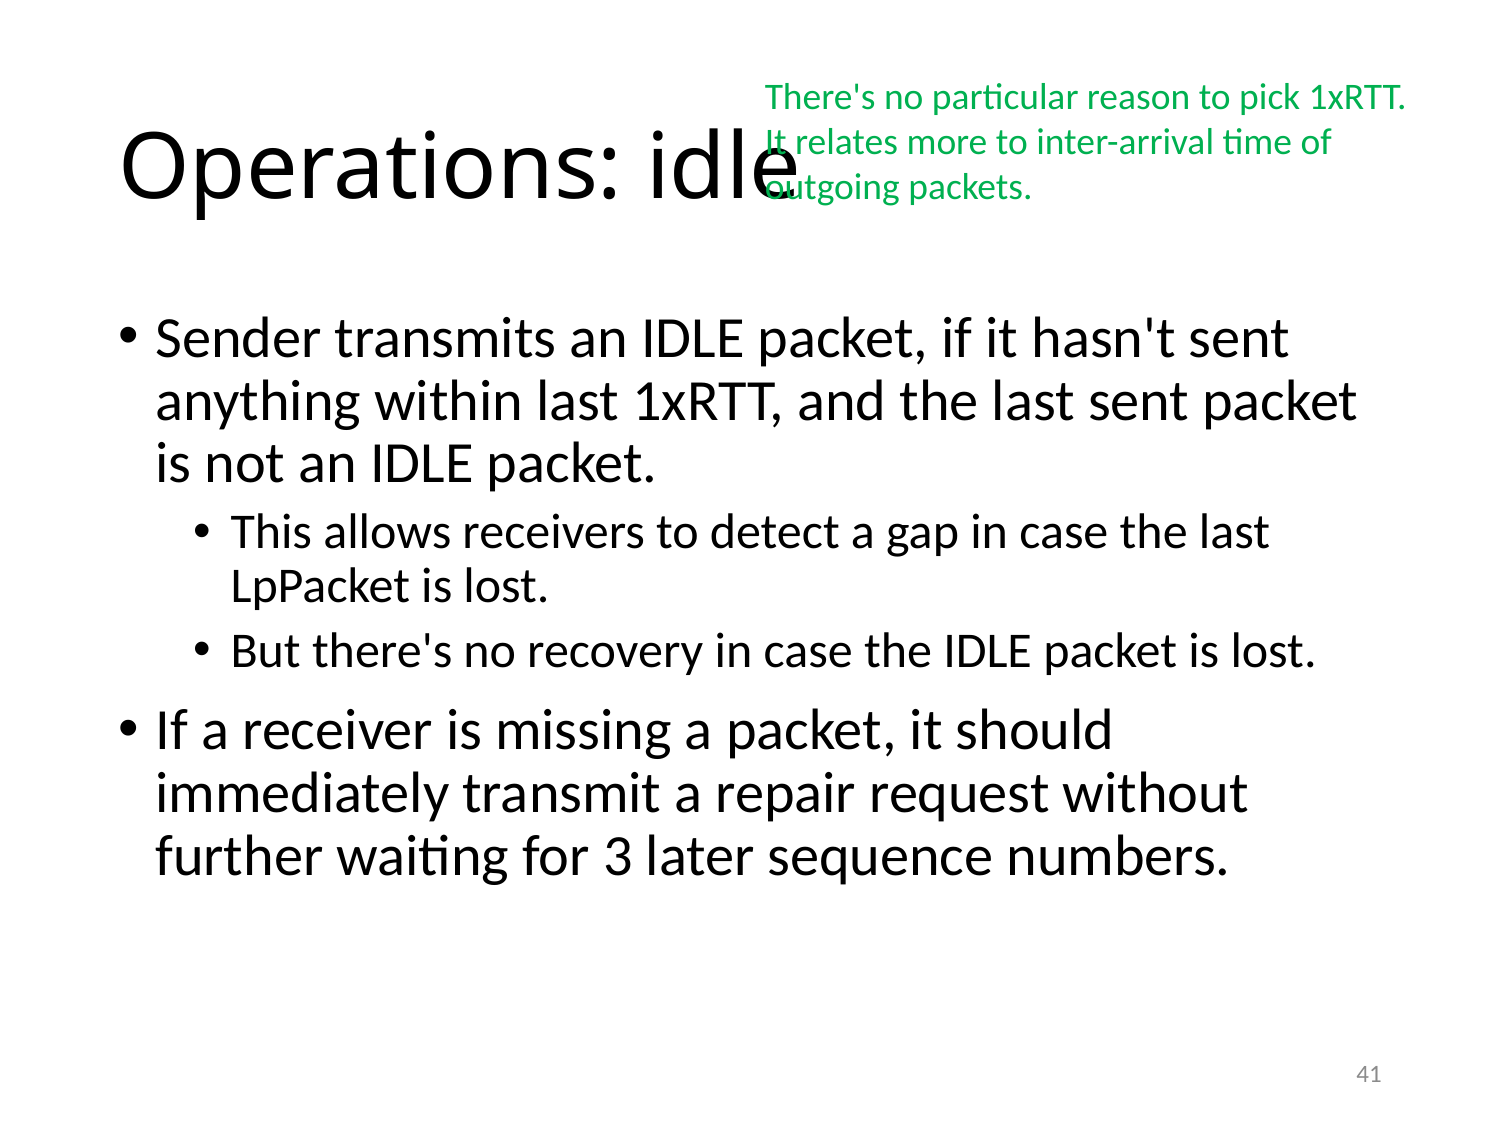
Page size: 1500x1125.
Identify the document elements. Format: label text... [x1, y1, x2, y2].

text_box There's no particular reason to pick 1xRTT. It relates more to inter-arrival time of outgoing packets. [749, 64, 1445, 215]
title Operations: idle [103, 59, 1397, 278]
list Sender transmits an IDLE packet, if it hasn't sent anything within last 1xRTT, and the last sent packet is not an IDLE packet. This allows receivers to detect a gap in case the last LpPacket is lost. But there's no recovery in case the IDLE packet is lost. If a receiver is missing a packet, it should immediately transmit a repair request without further waiting for 3 later sequence numbers. [103, 299, 1397, 1014]
slide_number 41 [1059, 1042, 1397, 1103]
